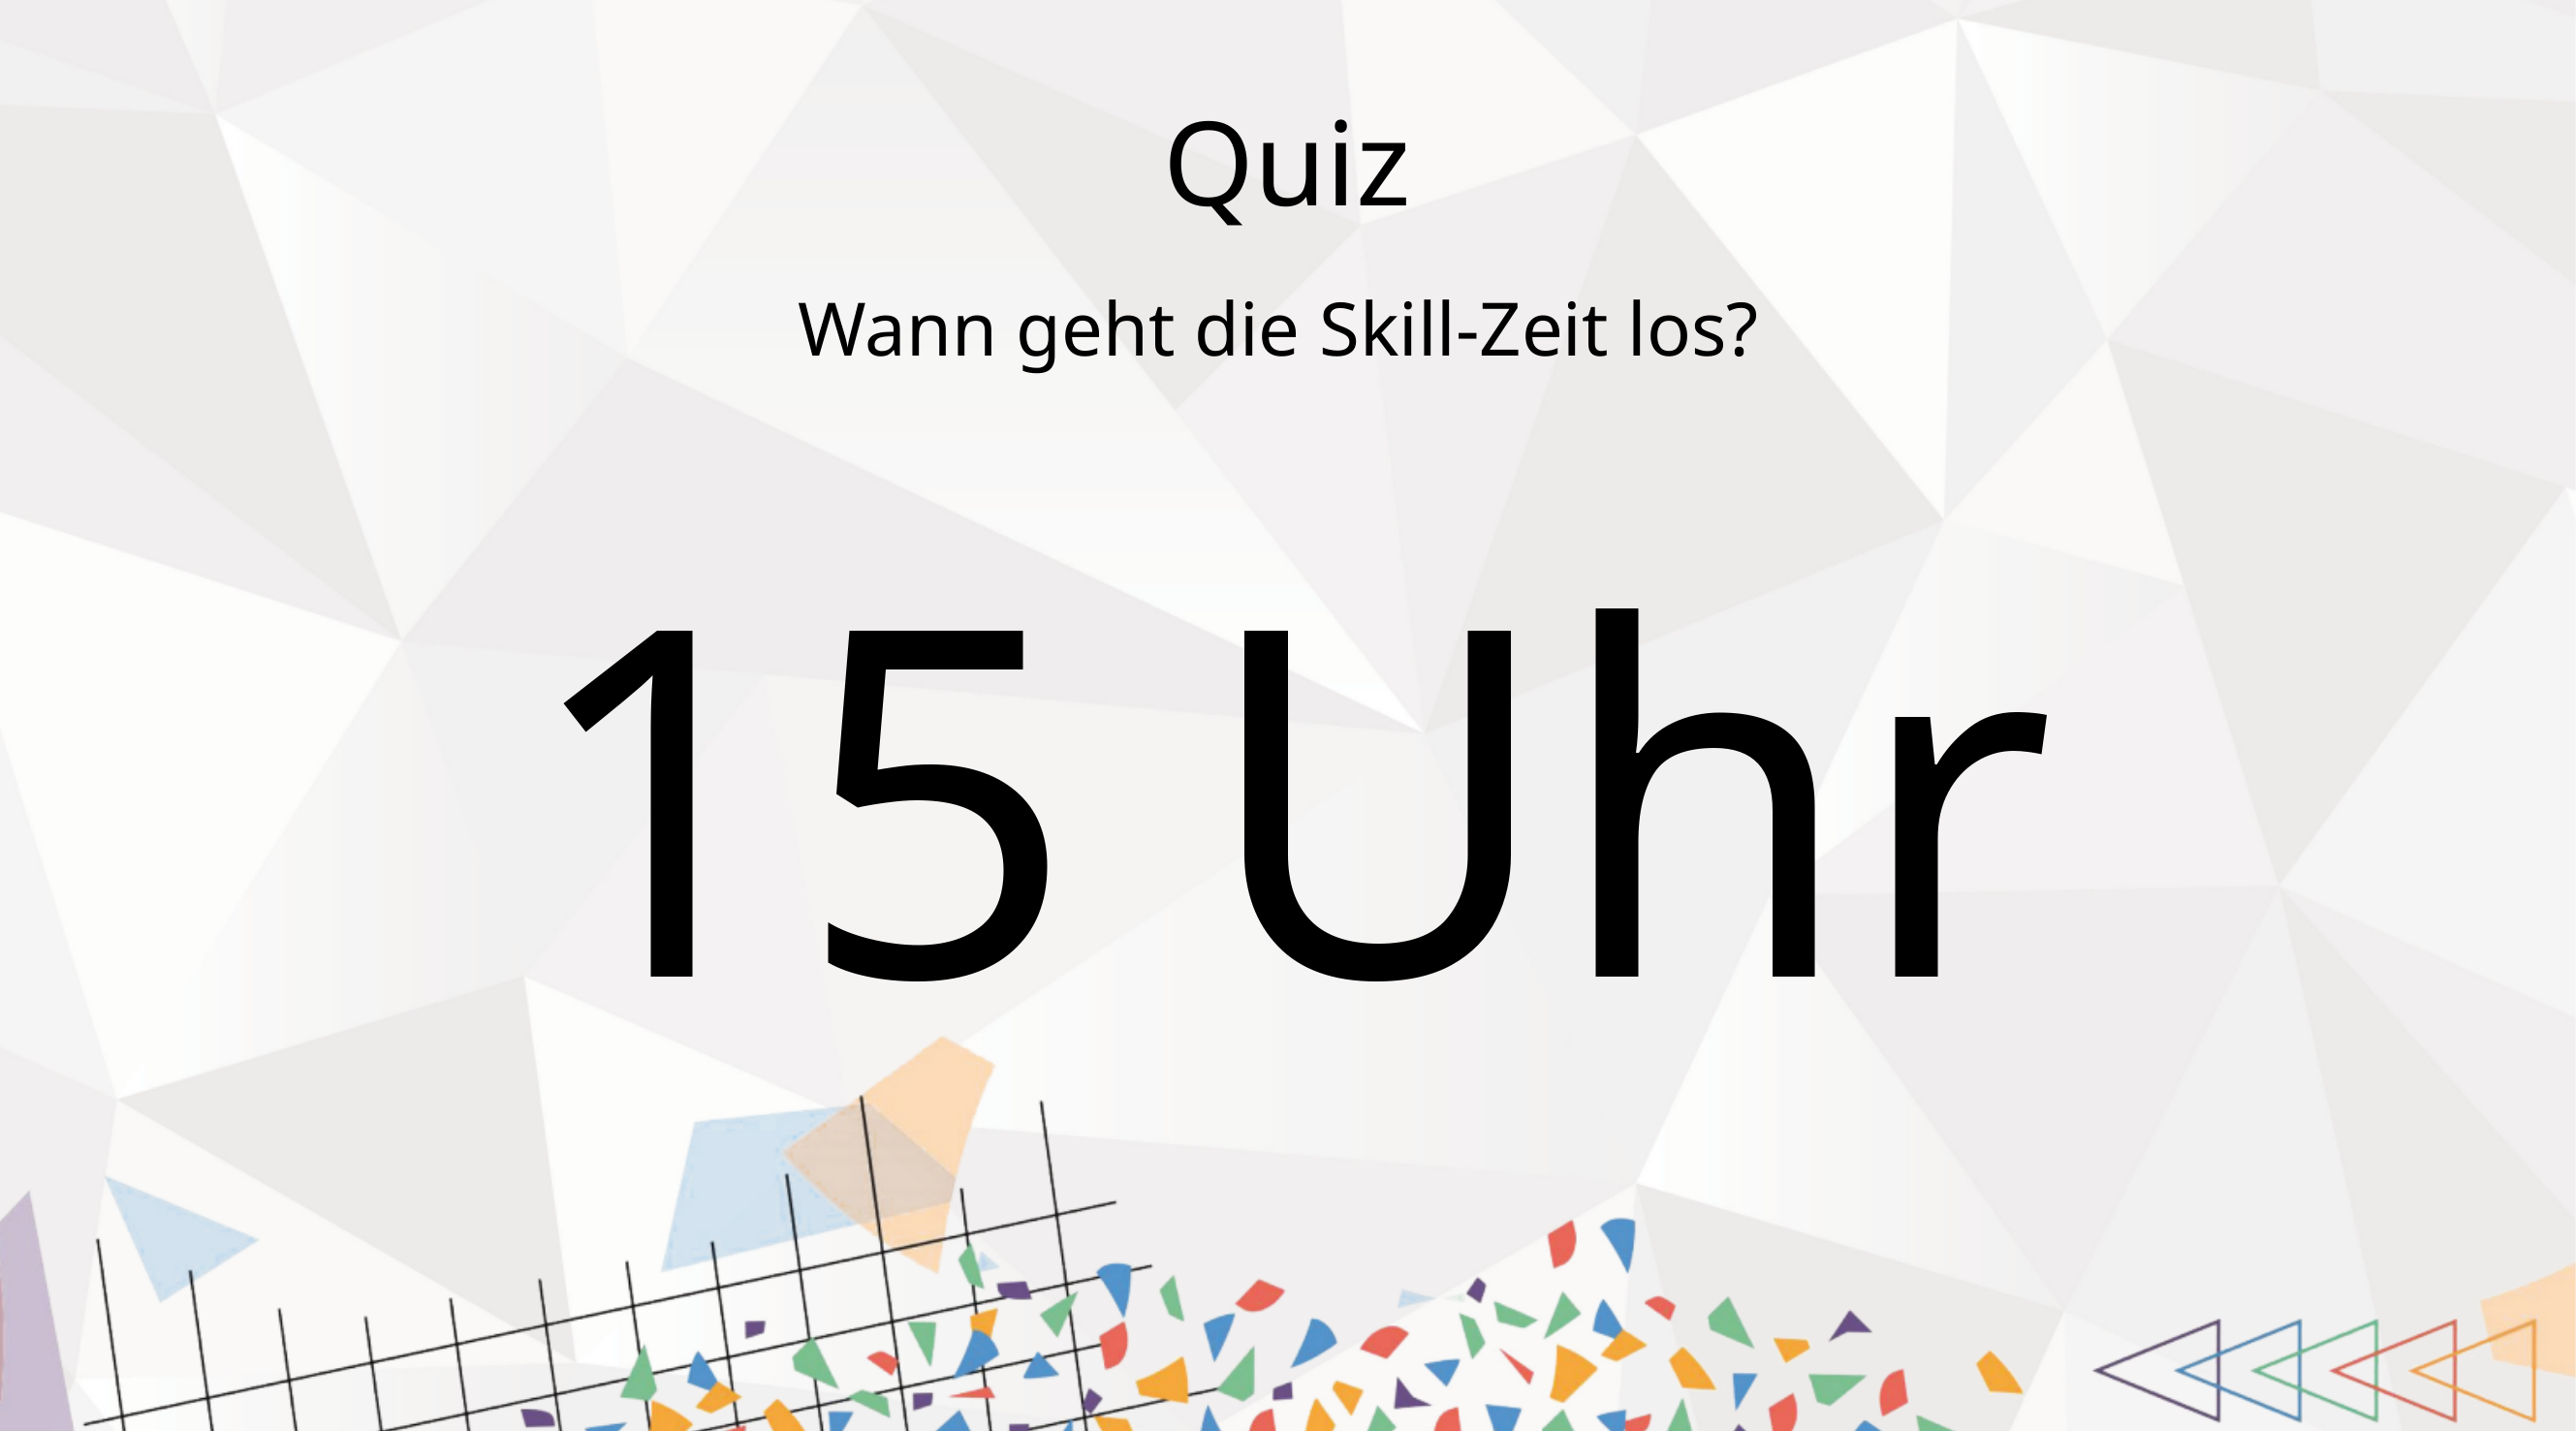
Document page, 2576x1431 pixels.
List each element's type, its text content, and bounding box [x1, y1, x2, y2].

title Quiz [176, 76, 2399, 260]
list Wann geht die Skill-Zeit los? [176, 284, 2399, 1289]
text_box 15 Uhr [270, 485, 2306, 1082]
